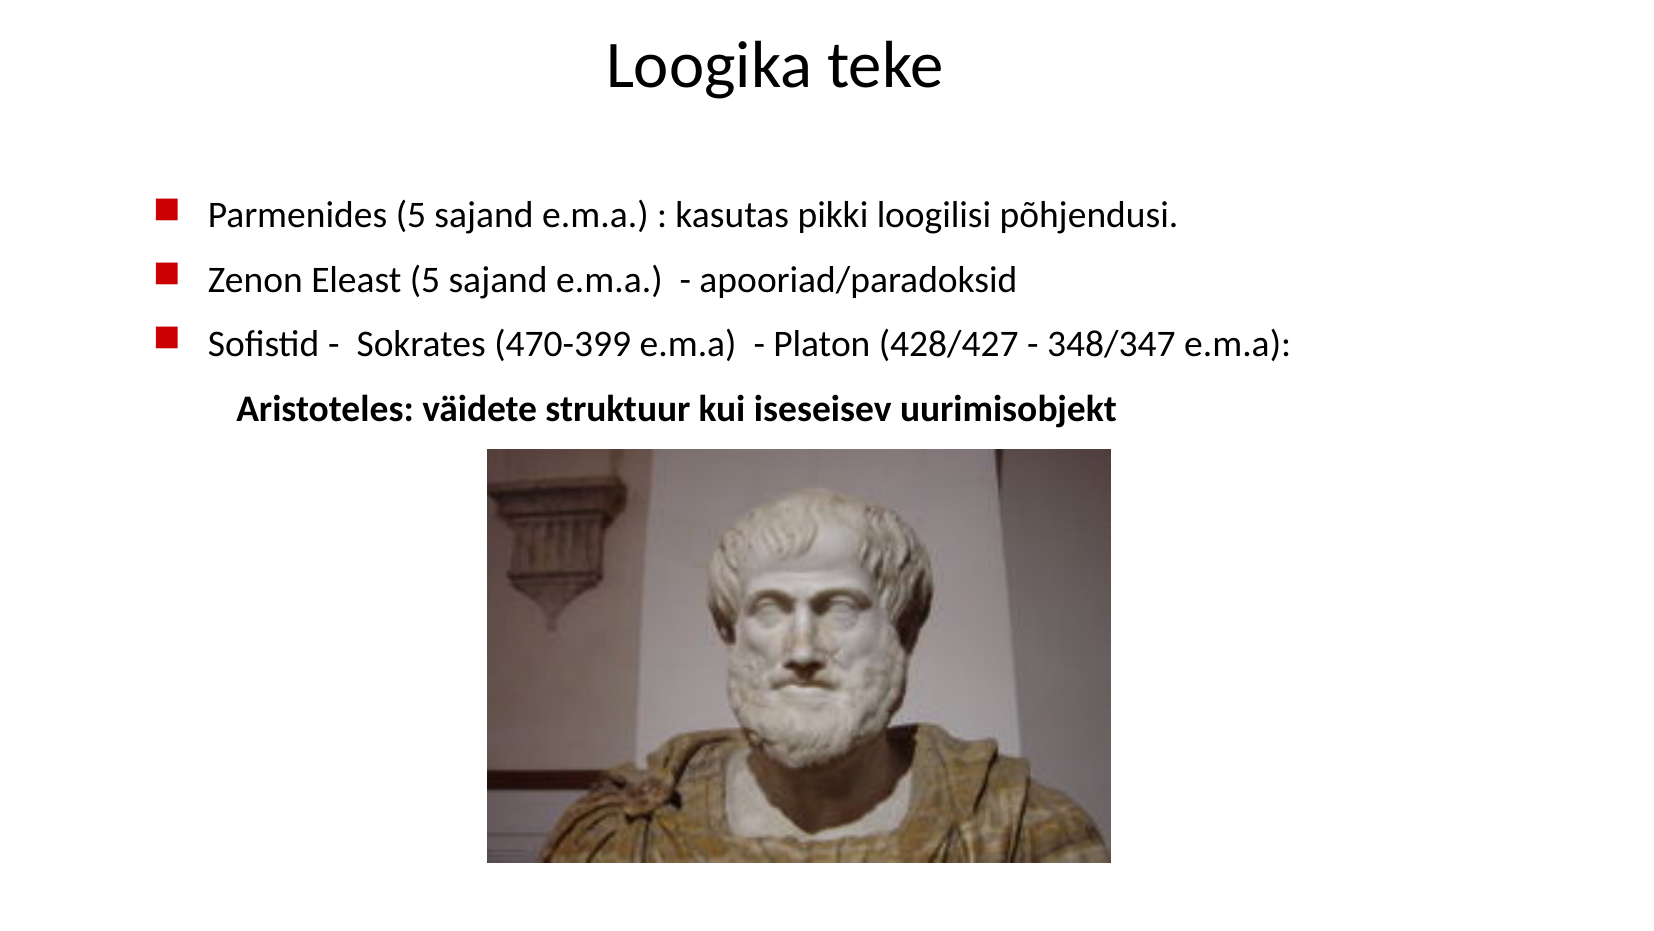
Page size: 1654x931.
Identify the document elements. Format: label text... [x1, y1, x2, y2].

picture [487, 449, 1111, 863]
title Loogika teke [137, 0, 1413, 100]
list Parmenides (5 sajand e.m.a.) : kasutas pikki loogilisi põhjendusi. Zenon Eleast (5 sajand e.m.a.) - apooriad/paradoksid Sofistid - Sokrates (470-399 e.m.a) - Platon (428/427 - 348/347 e.m.a): Aristoteles: väidete struktuur kui iseseisev uurimisobjekt [137, 125, 1425, 931]
